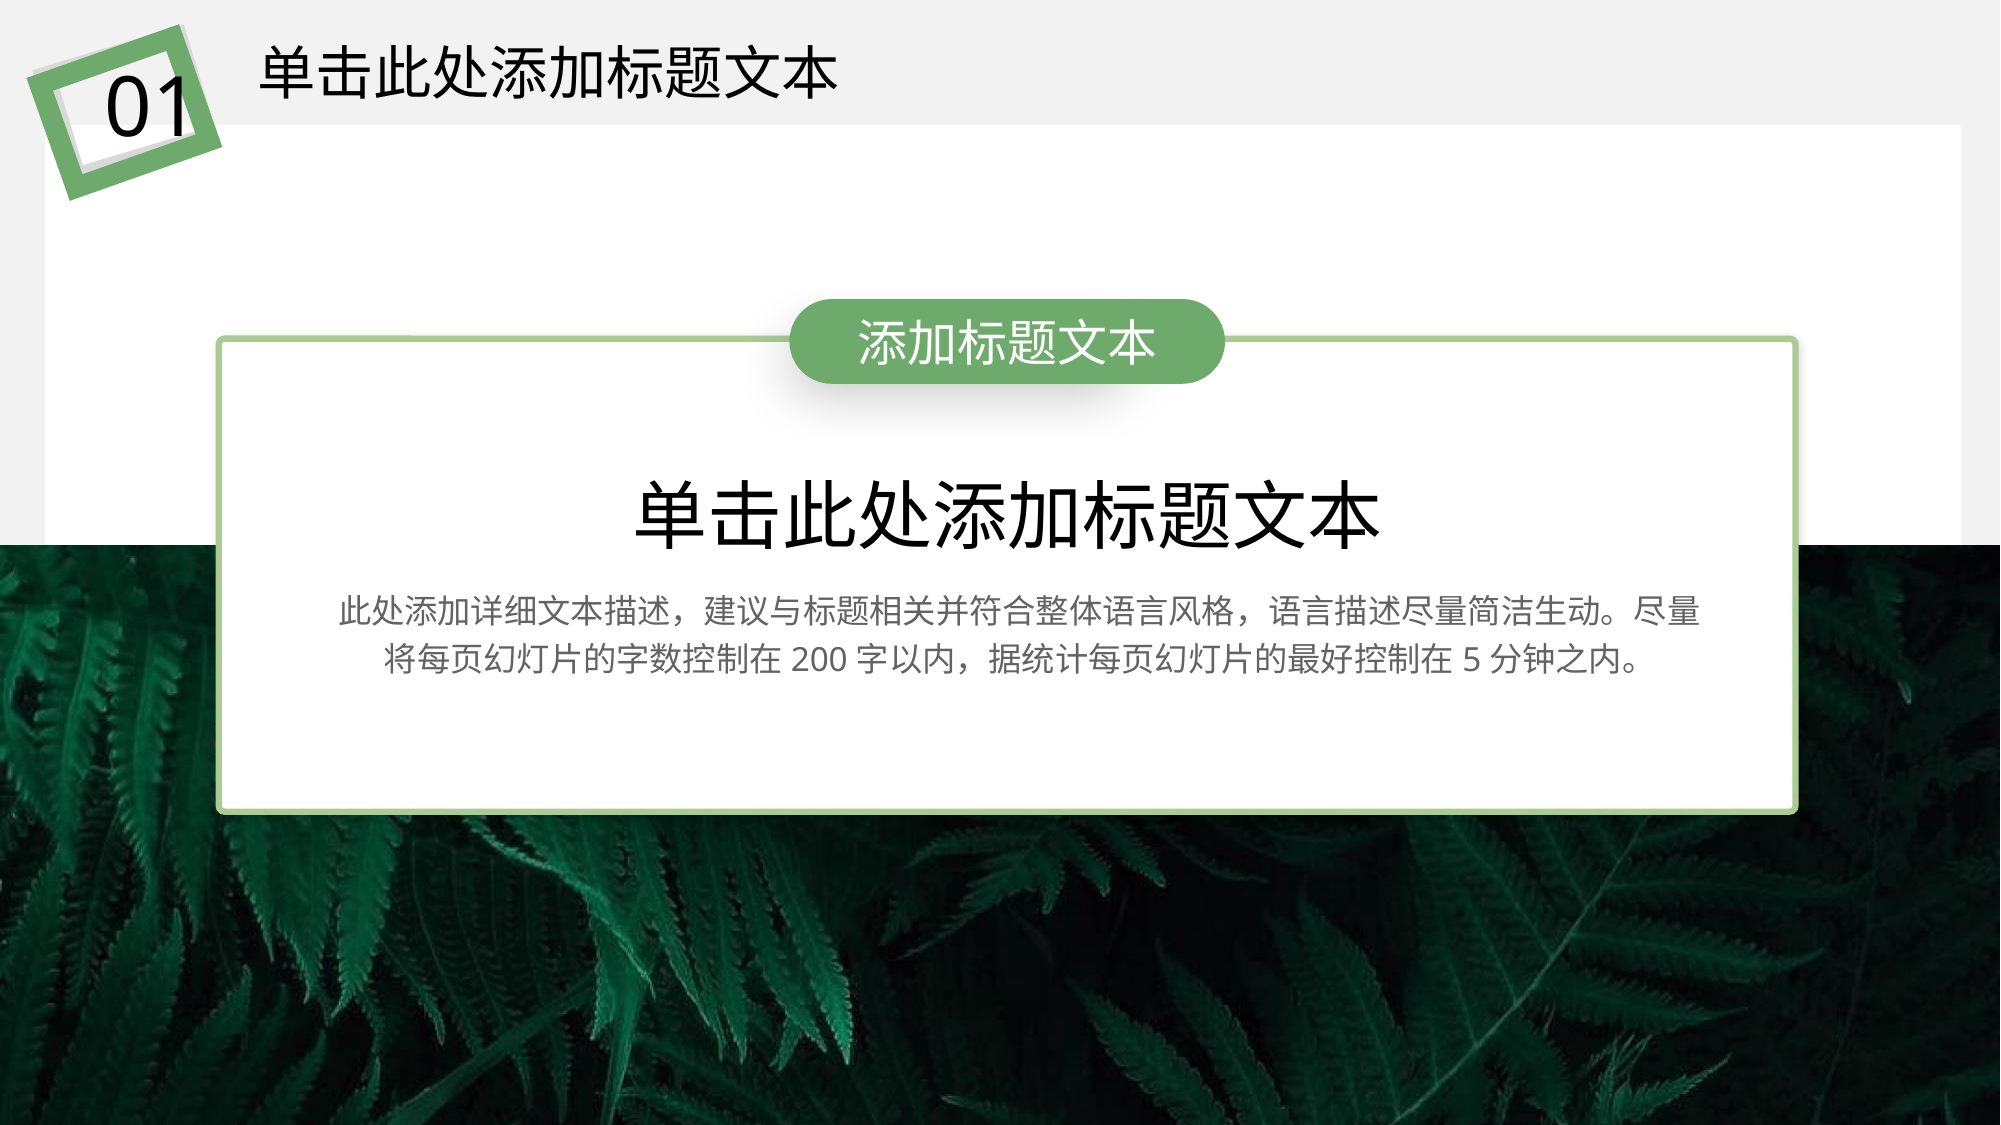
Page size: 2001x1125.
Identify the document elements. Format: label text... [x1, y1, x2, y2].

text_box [218, 338, 1796, 812]
text_box 添加标题文本 [788, 298, 1226, 338]
text_box 01 [90, 45, 215, 160]
picture [0, 545, 2000, 1125]
text_box 单击此处添加标题文本 [242, 29, 855, 114]
